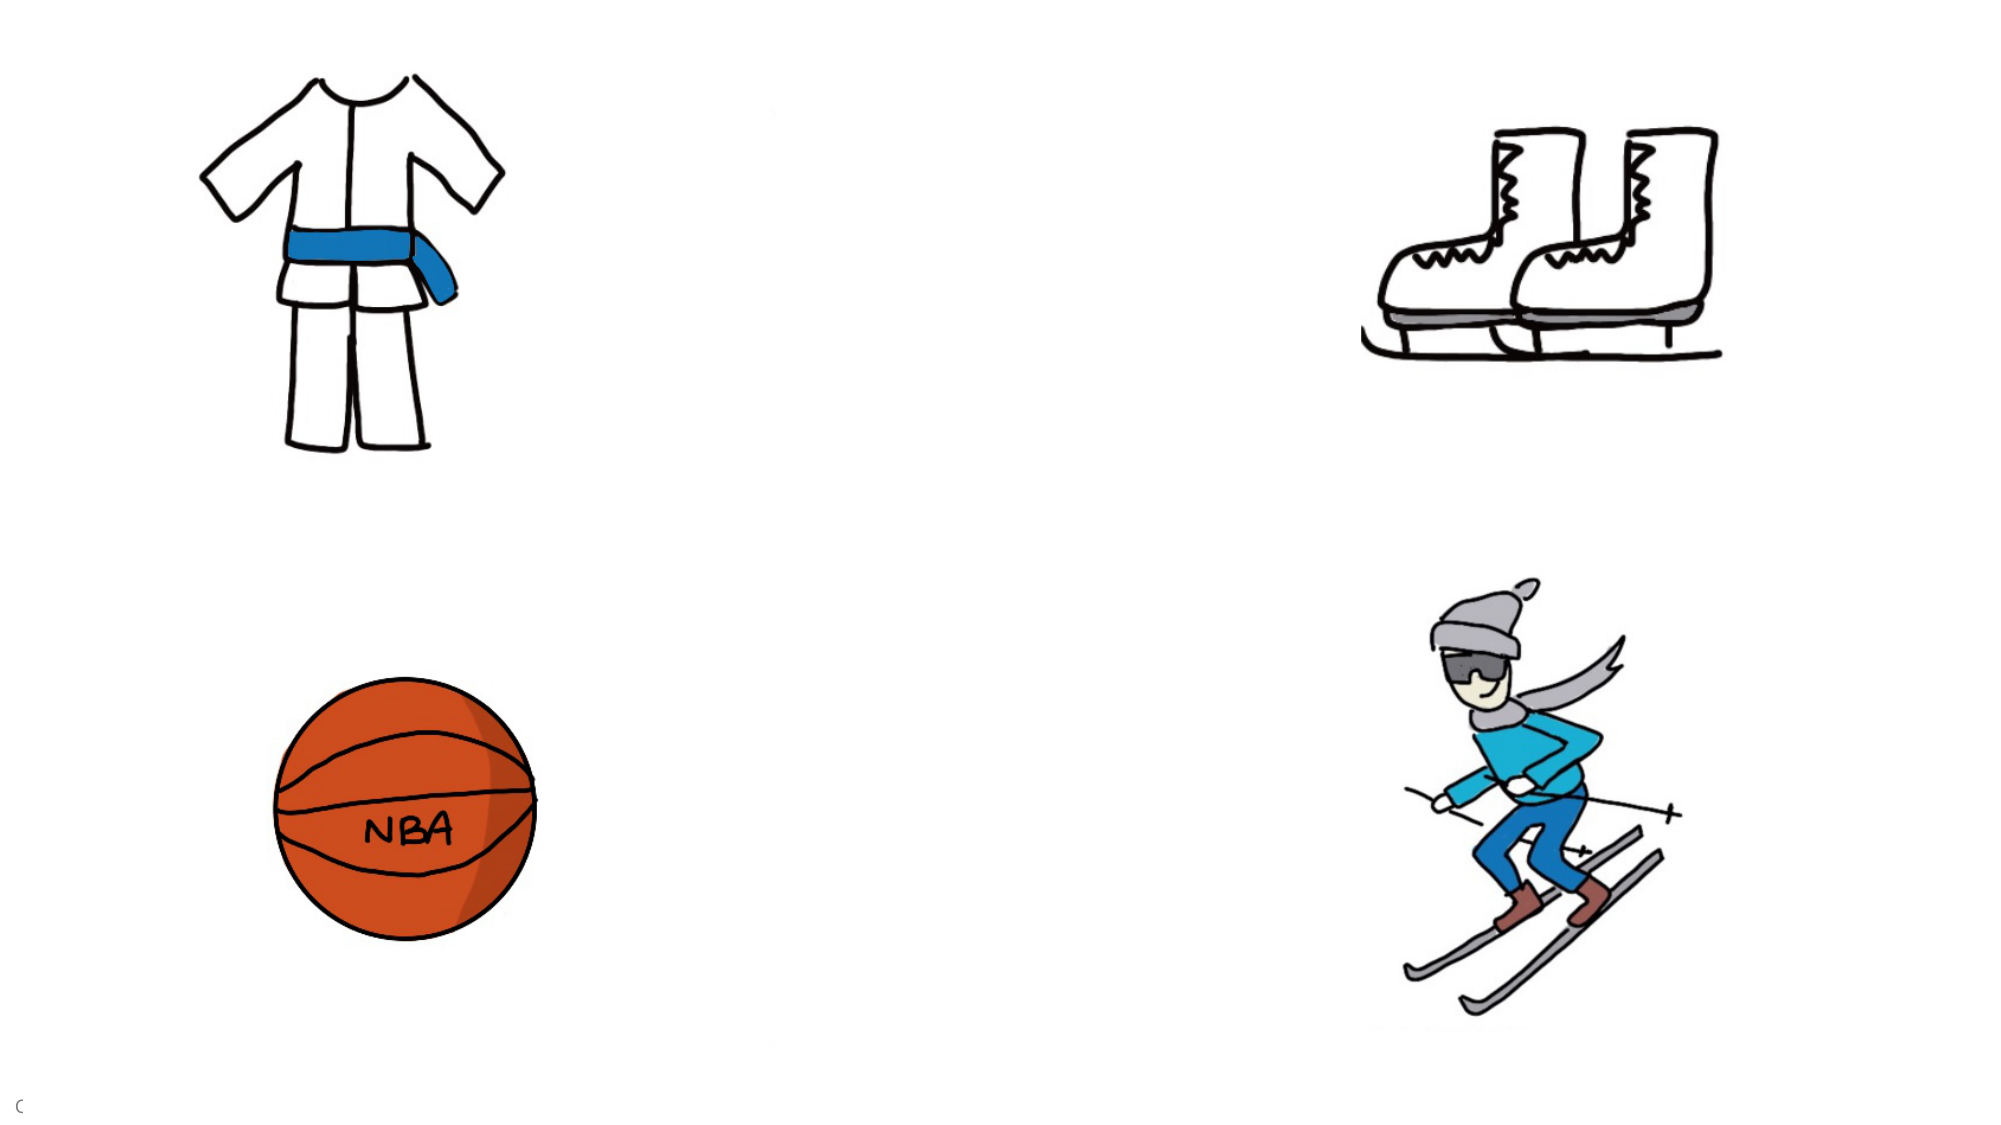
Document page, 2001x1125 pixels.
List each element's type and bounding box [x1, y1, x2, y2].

picture [22, 0, 1977, 1125]
text_box [0, 1087, 22, 1125]
